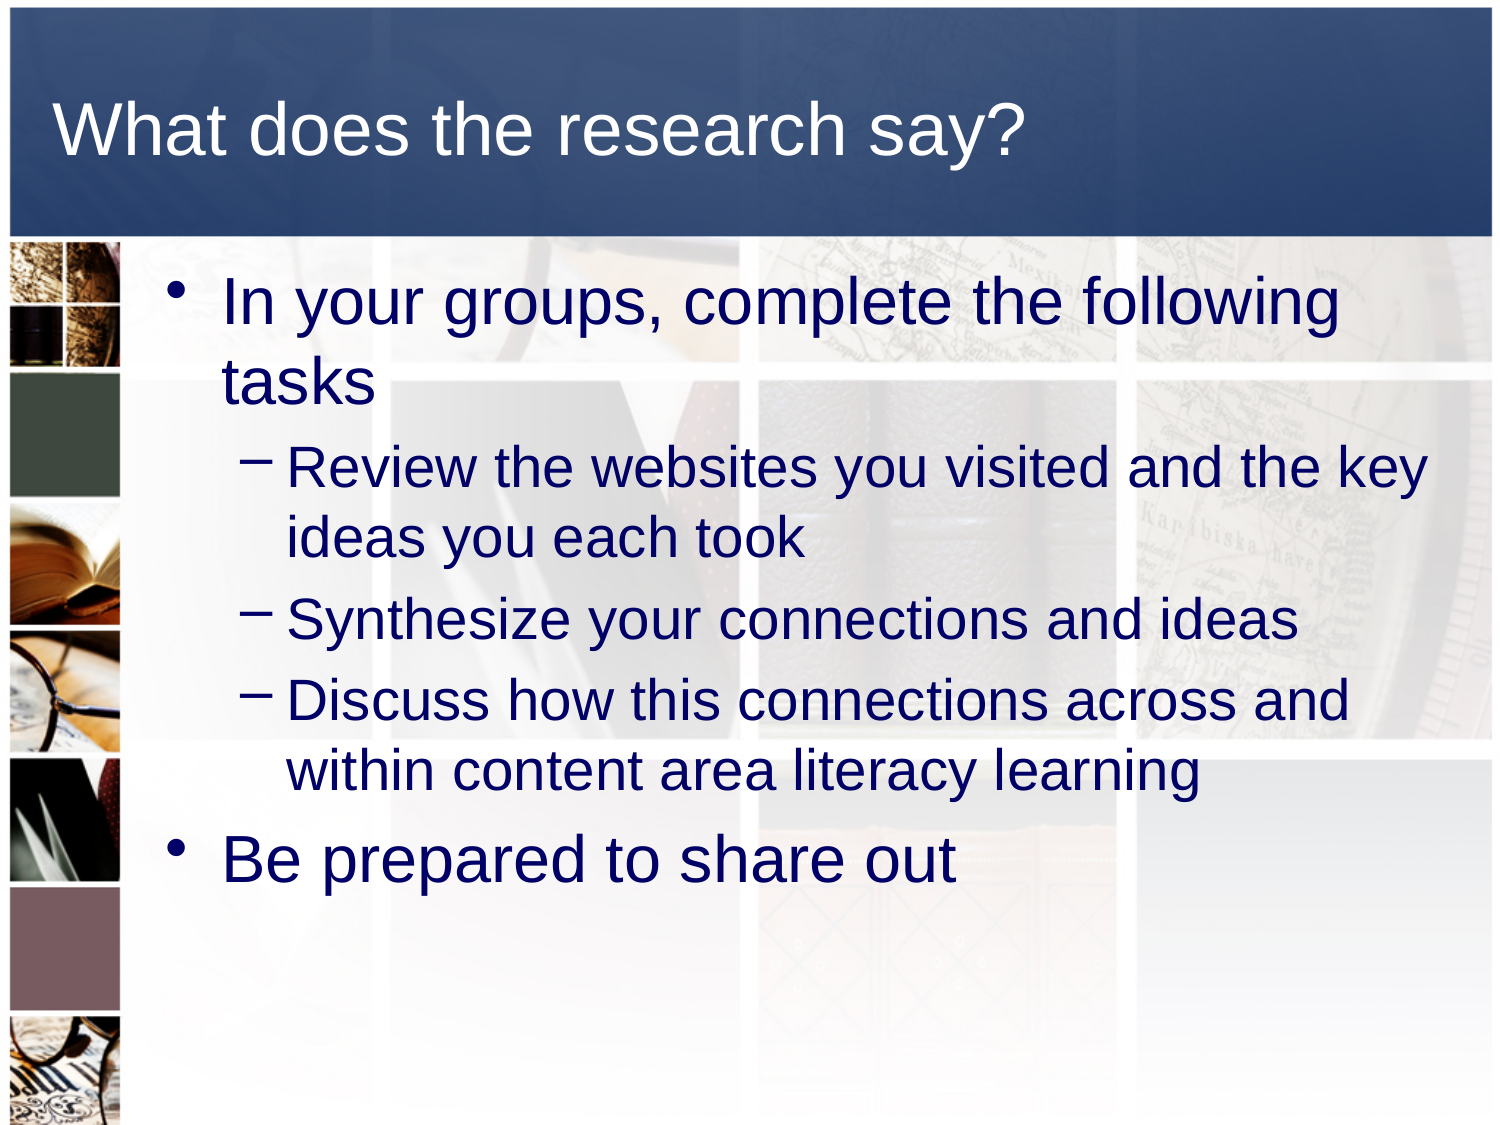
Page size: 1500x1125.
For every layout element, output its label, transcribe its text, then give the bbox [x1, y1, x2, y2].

list In your groups, complete the following tasks Review the websites you visited and the key ideas you each took Synthesize your connections and ideas Discuss how this connections across and within content area literacy learning Be prepared to share out [149, 249, 1476, 1026]
title What does the research say? [37, 62, 1476, 188]
picture [0, 0, 1500, 1125]
